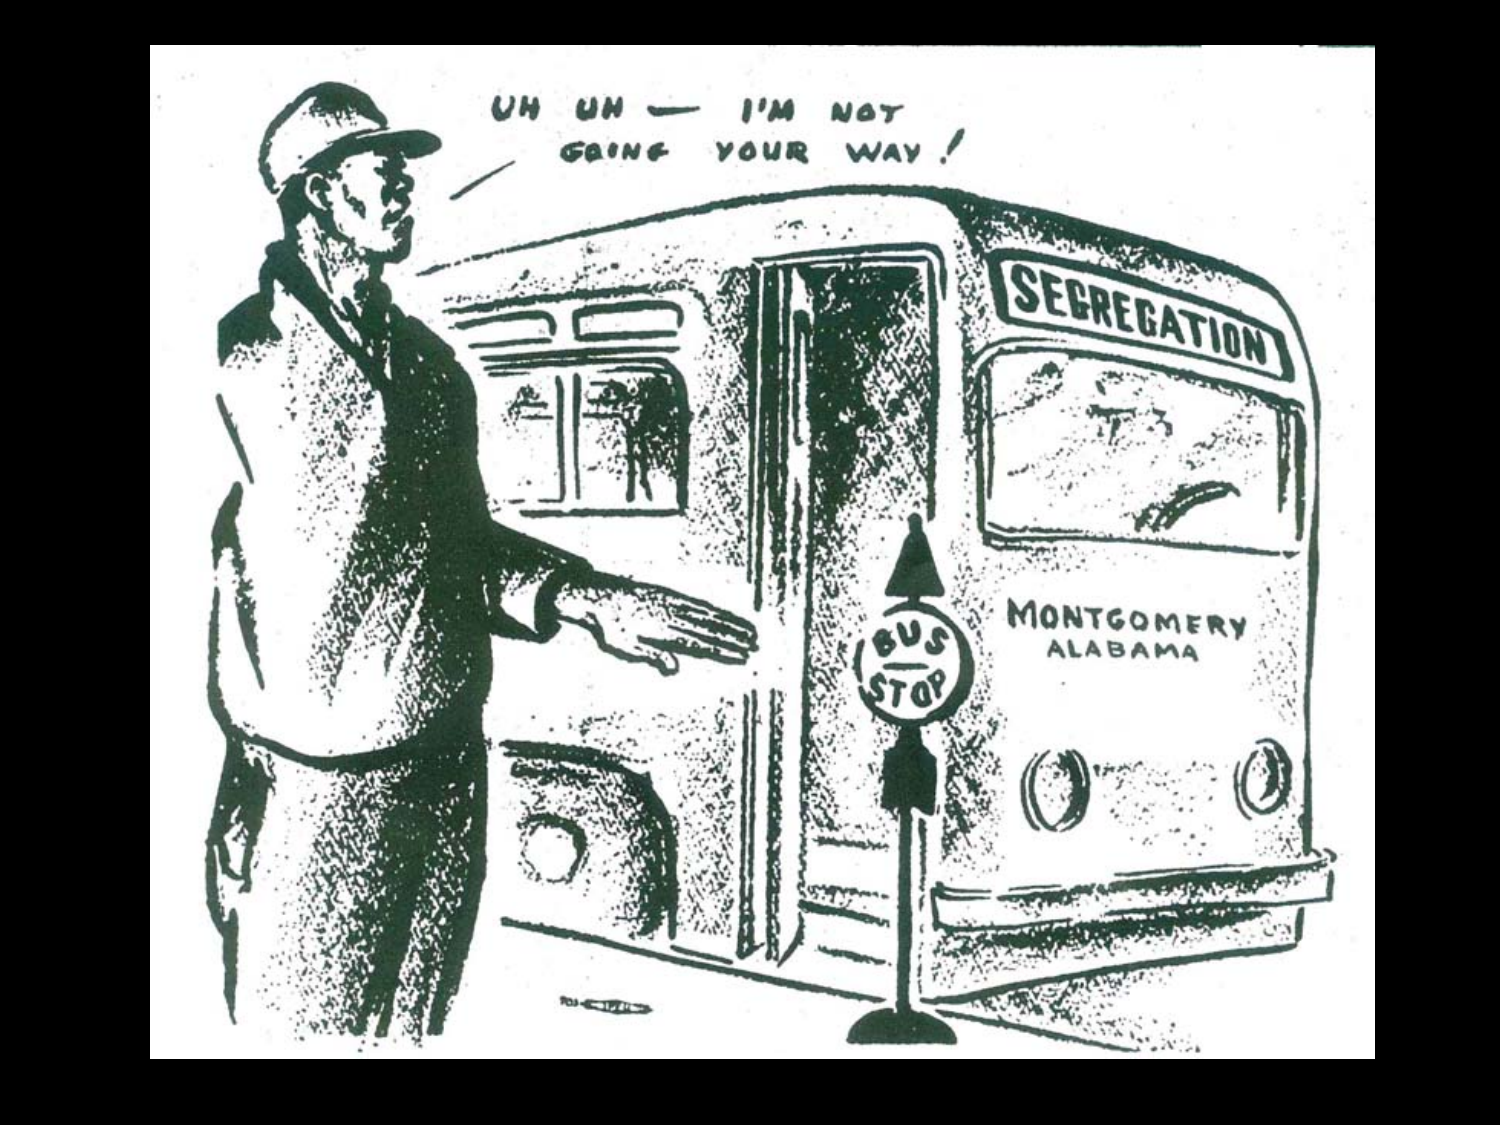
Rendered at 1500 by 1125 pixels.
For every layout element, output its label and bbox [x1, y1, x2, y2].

picture [149, 45, 1376, 1060]
